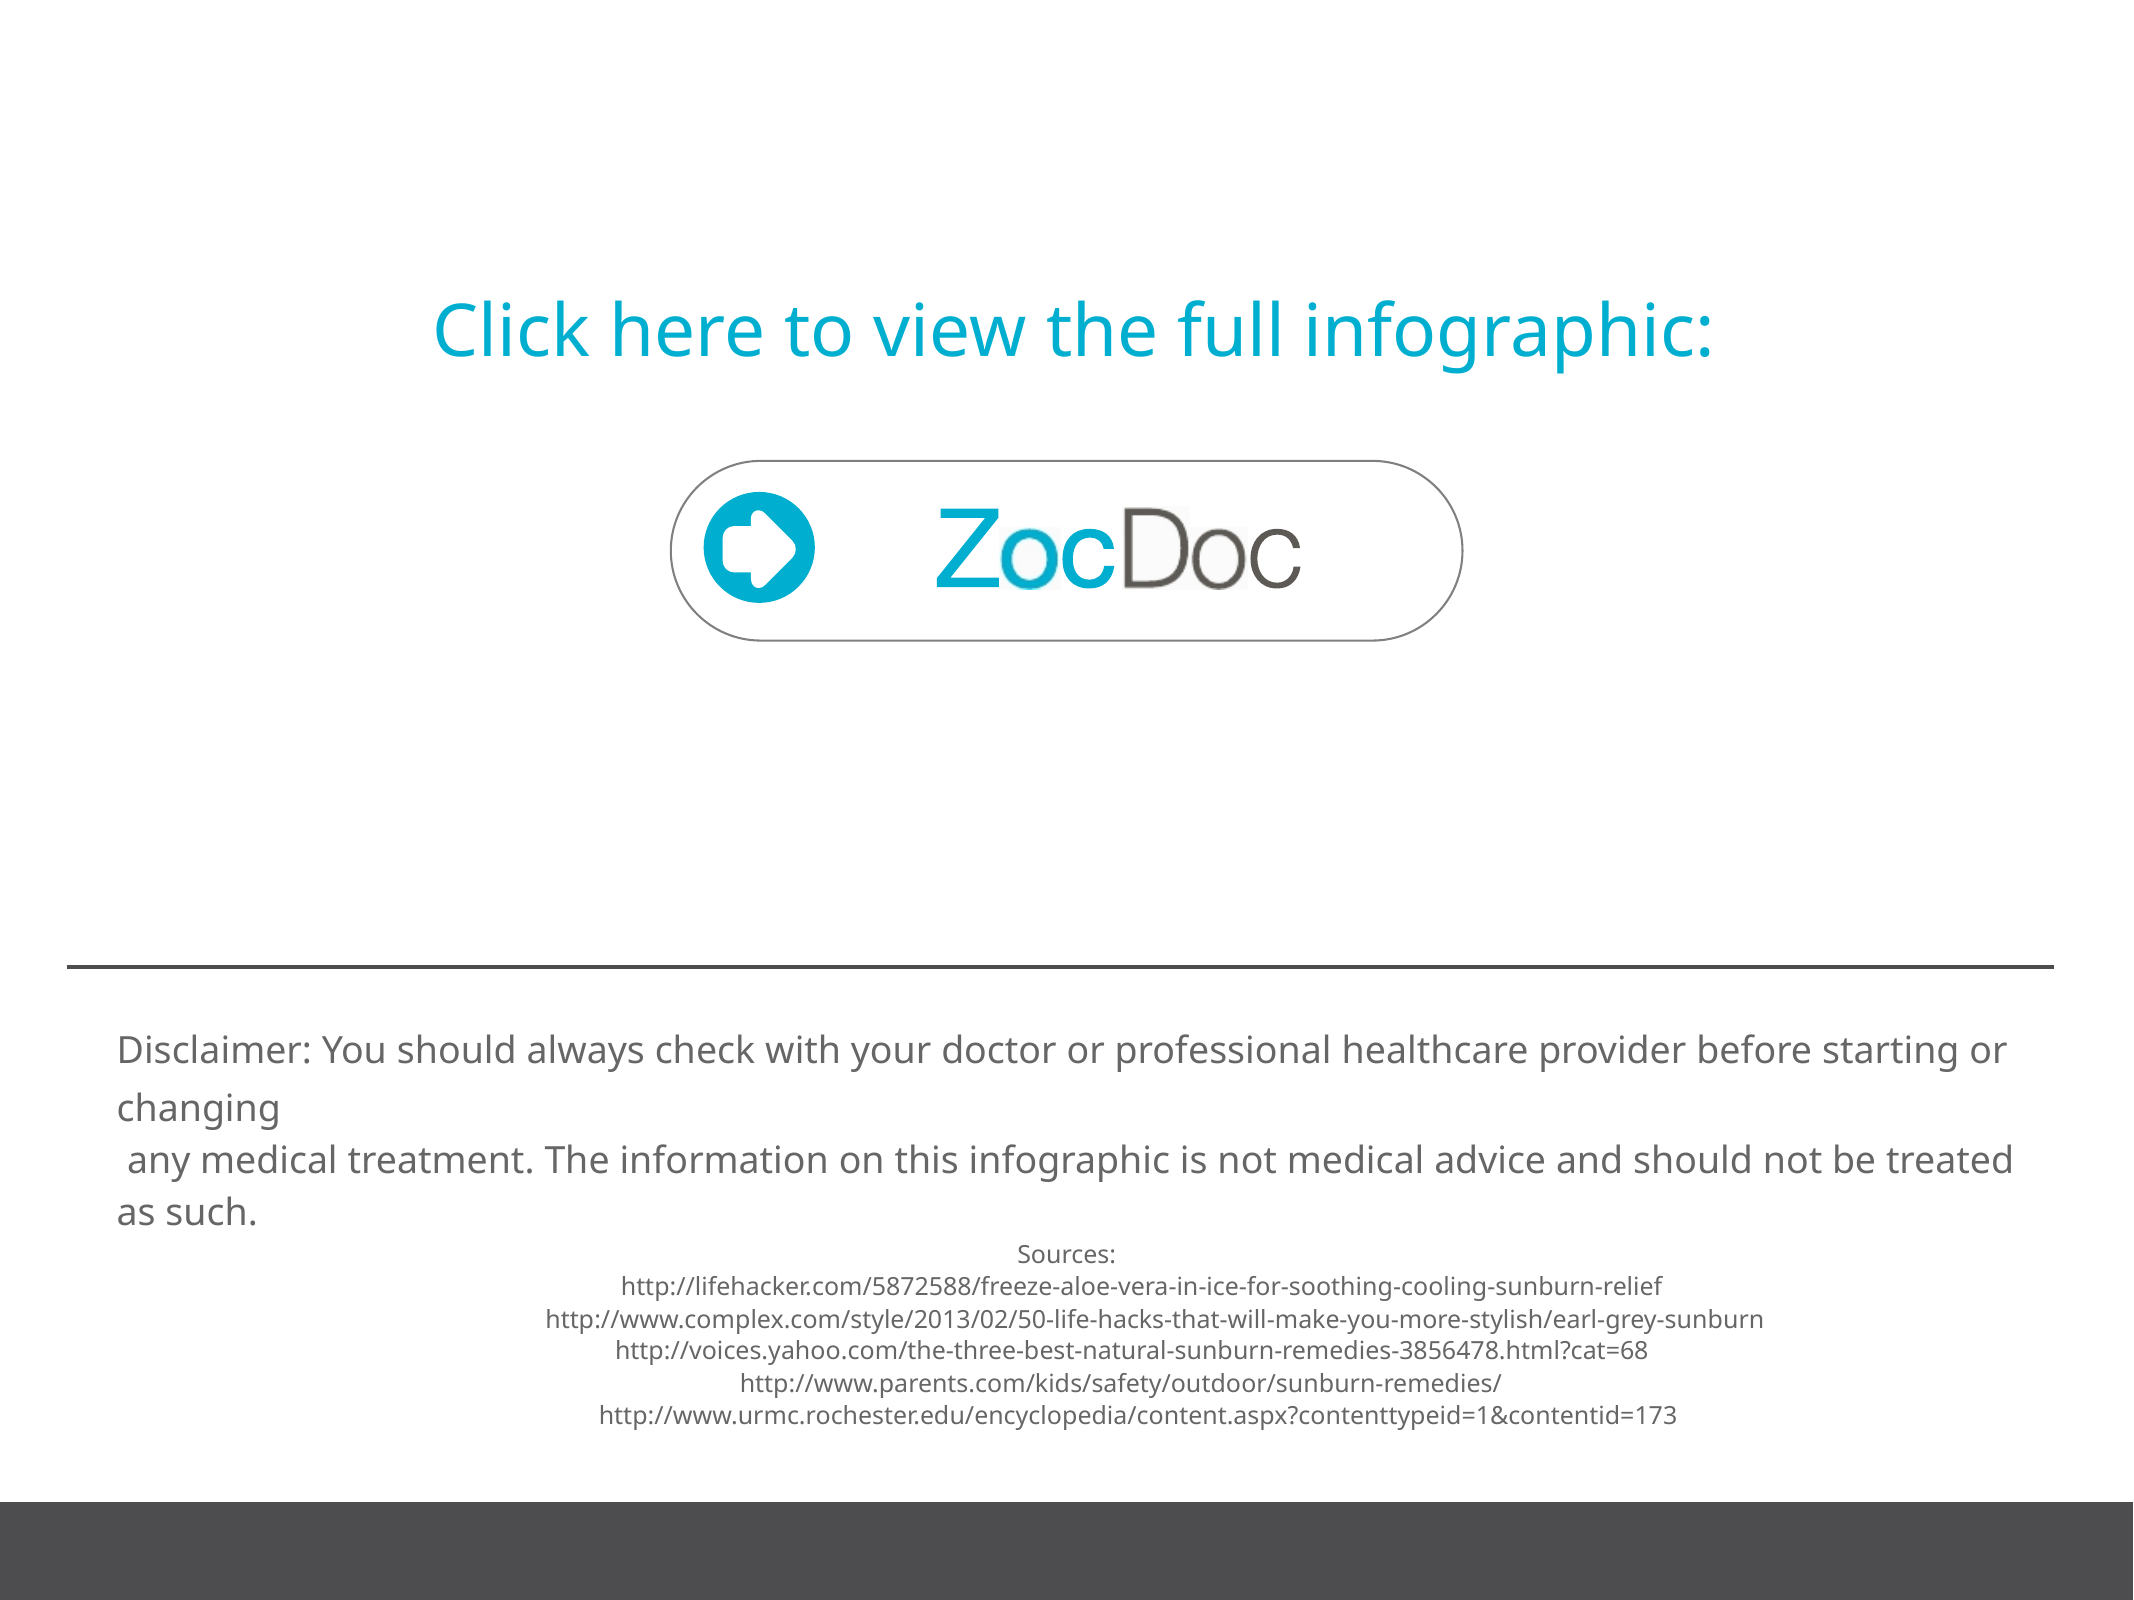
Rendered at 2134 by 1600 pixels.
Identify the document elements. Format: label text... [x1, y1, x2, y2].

picture [999, 526, 1061, 590]
text_box Click here to view the full infographic: [432, 260, 1715, 379]
text_box [703, 491, 815, 603]
text_box [0, 1502, 2134, 1600]
picture [1122, 506, 1249, 590]
text_box [936, 508, 999, 588]
text_box [1254, 528, 1301, 589]
text_box http://www.parents.com/kids/safety/outdoor/sunburn-remedies/ [739, 1356, 1504, 1387]
text_box Disclaimer: You should always check with your doctor or professional healthcare provider before starting or changing any medical treatment. The information on this infographic is not medical advice and should not be treated as such. [116, 1012, 2061, 1241]
text_box http://voices.yahoo.com/the-three-best-natural-sunburn-remedies-3856478.html?cat=68 [615, 1322, 1651, 1372]
text_box http://www.urmc.rochester.edu/encyclopedia/content.aspx?contenttypeid=1&contentid=173 [598, 1387, 1680, 1437]
text_box Sources: [1017, 1227, 1117, 1258]
text_box [722, 510, 796, 588]
text_box http://lifehacker.com/5872588/freeze-aloe-vera-in-ice-for-soothing-cooling-sunburn-relief [620, 1258, 1664, 1291]
text_box http://www.complex.com/style/2013/02/50-life-hacks-that-will-make-you-more-stylish/earl-grey-sunburn [545, 1291, 1767, 1341]
text_box [1065, 528, 1115, 589]
text_box [670, 460, 1463, 641]
